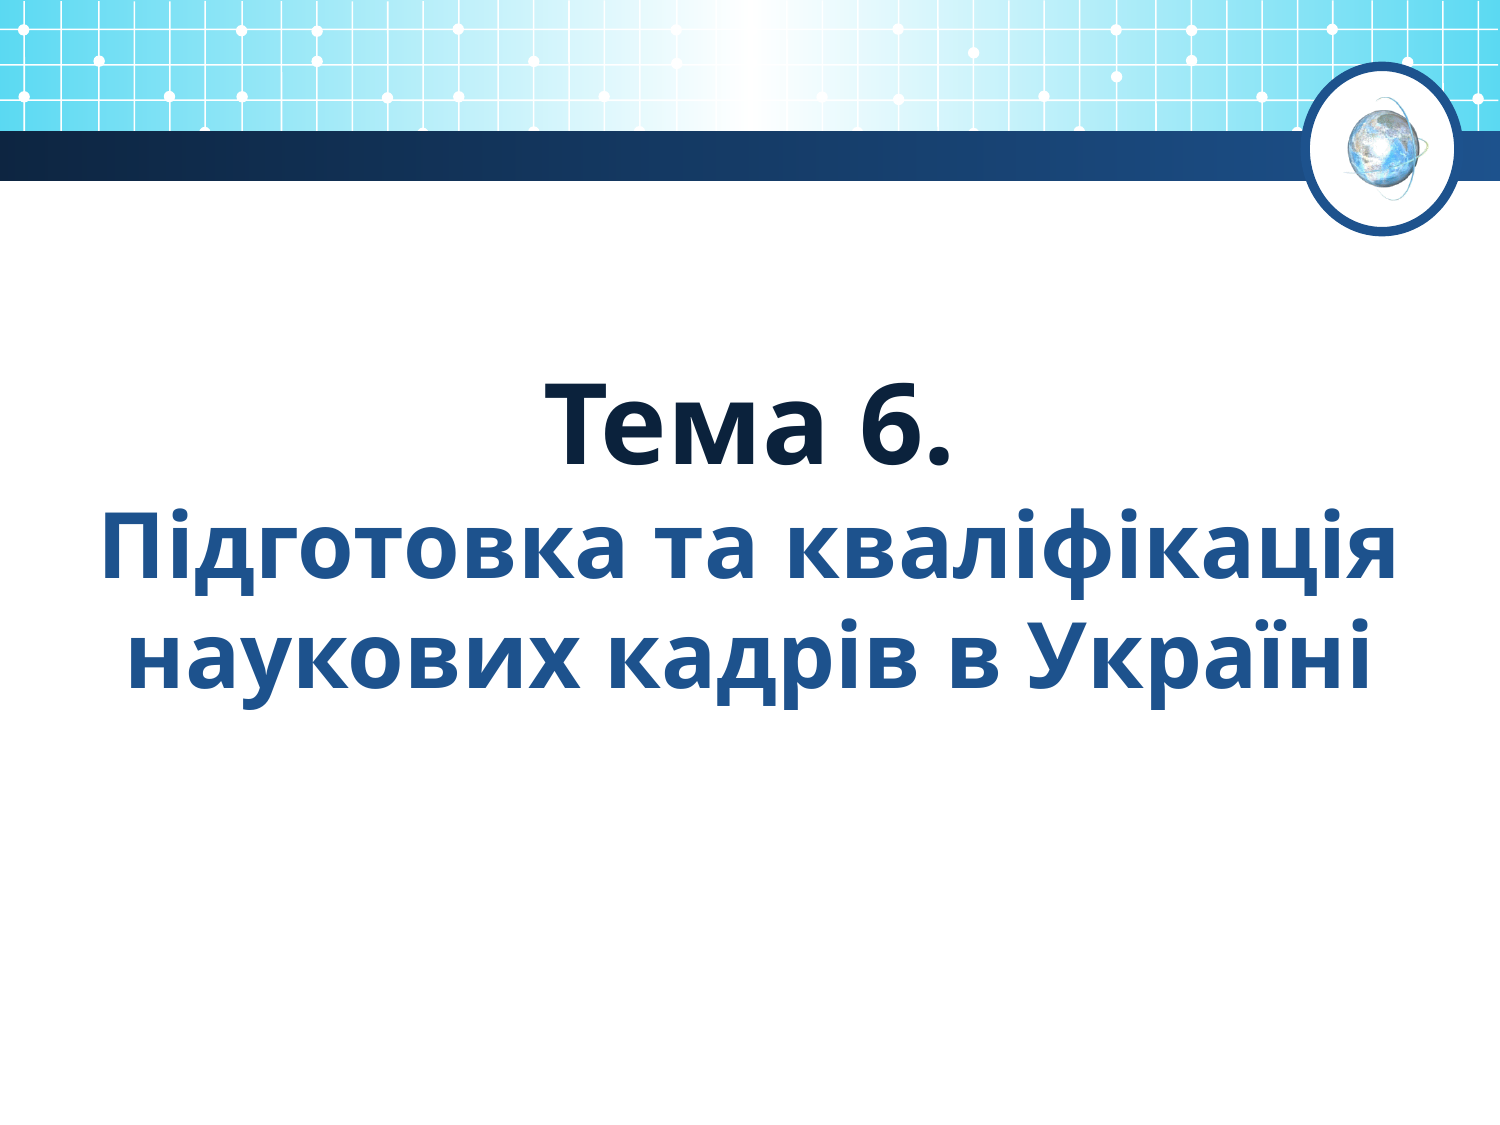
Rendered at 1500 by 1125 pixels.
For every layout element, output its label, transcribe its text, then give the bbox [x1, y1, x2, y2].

picture [1314, 72, 1450, 125]
title Тема 6. Підготовка та кваліфікація наукових кадрів в Україні [0, 125, 1500, 934]
